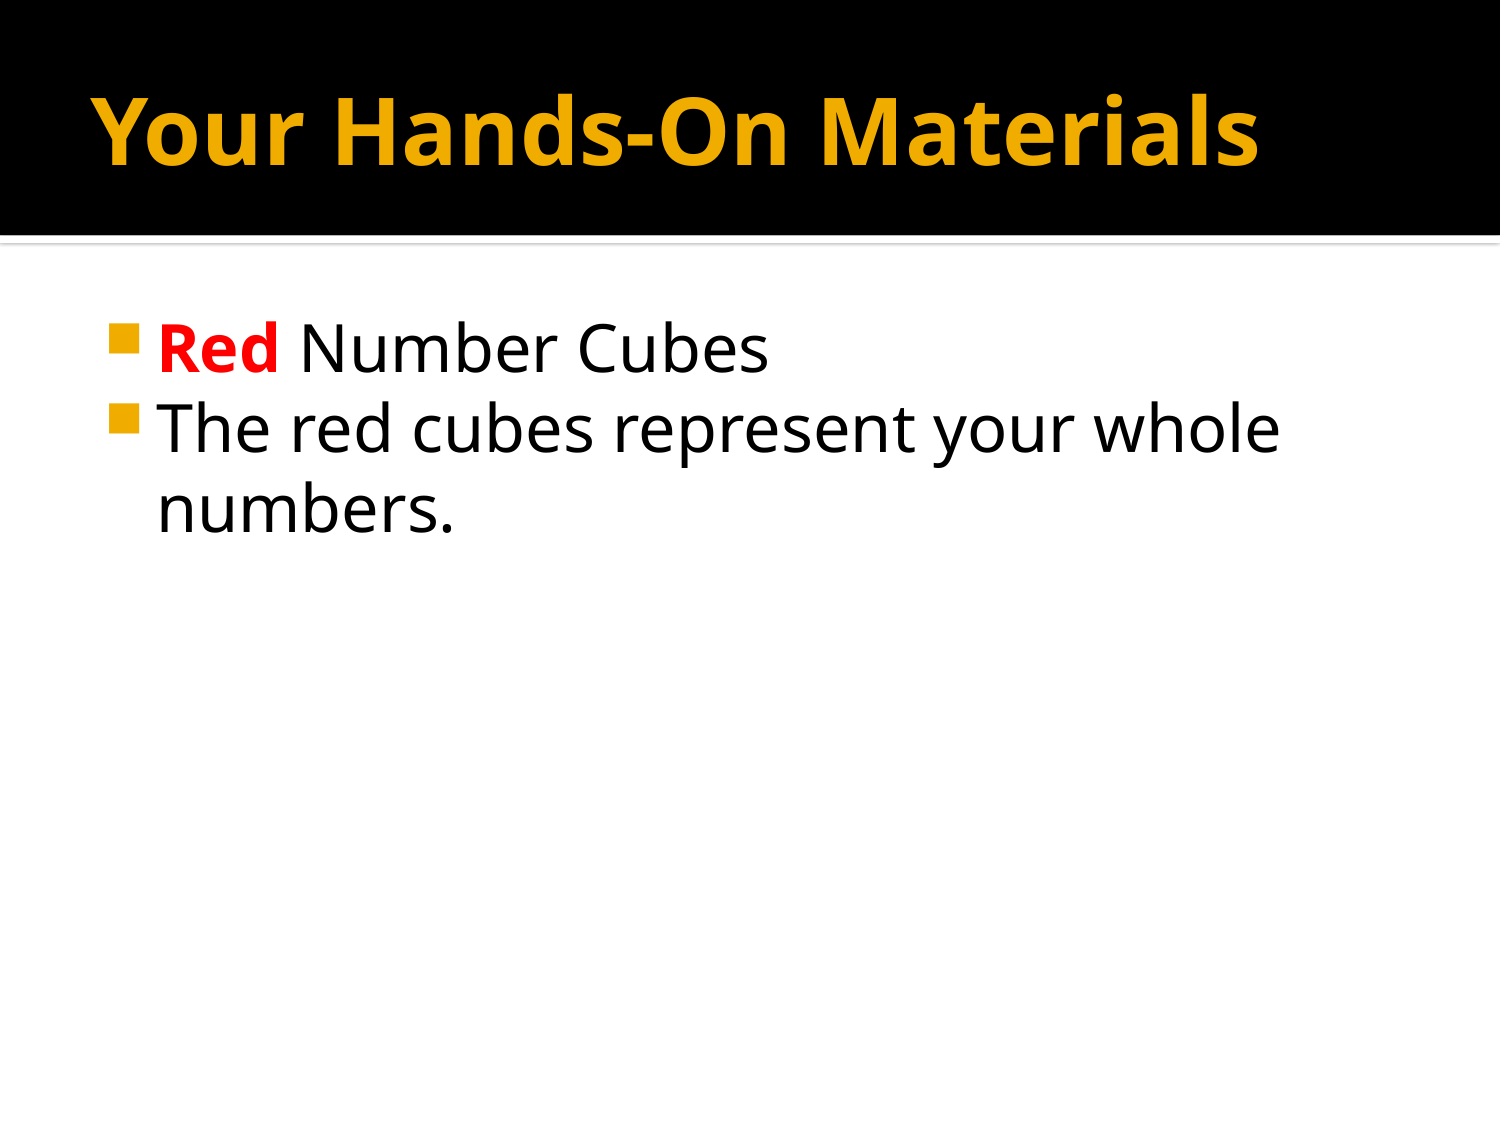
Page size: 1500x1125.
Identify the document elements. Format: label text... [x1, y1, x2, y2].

list Red Number Cubes The red cubes represent your whole numbers. [75, 291, 1425, 1050]
title Your Hands-On Materials [75, 25, 1425, 231]
